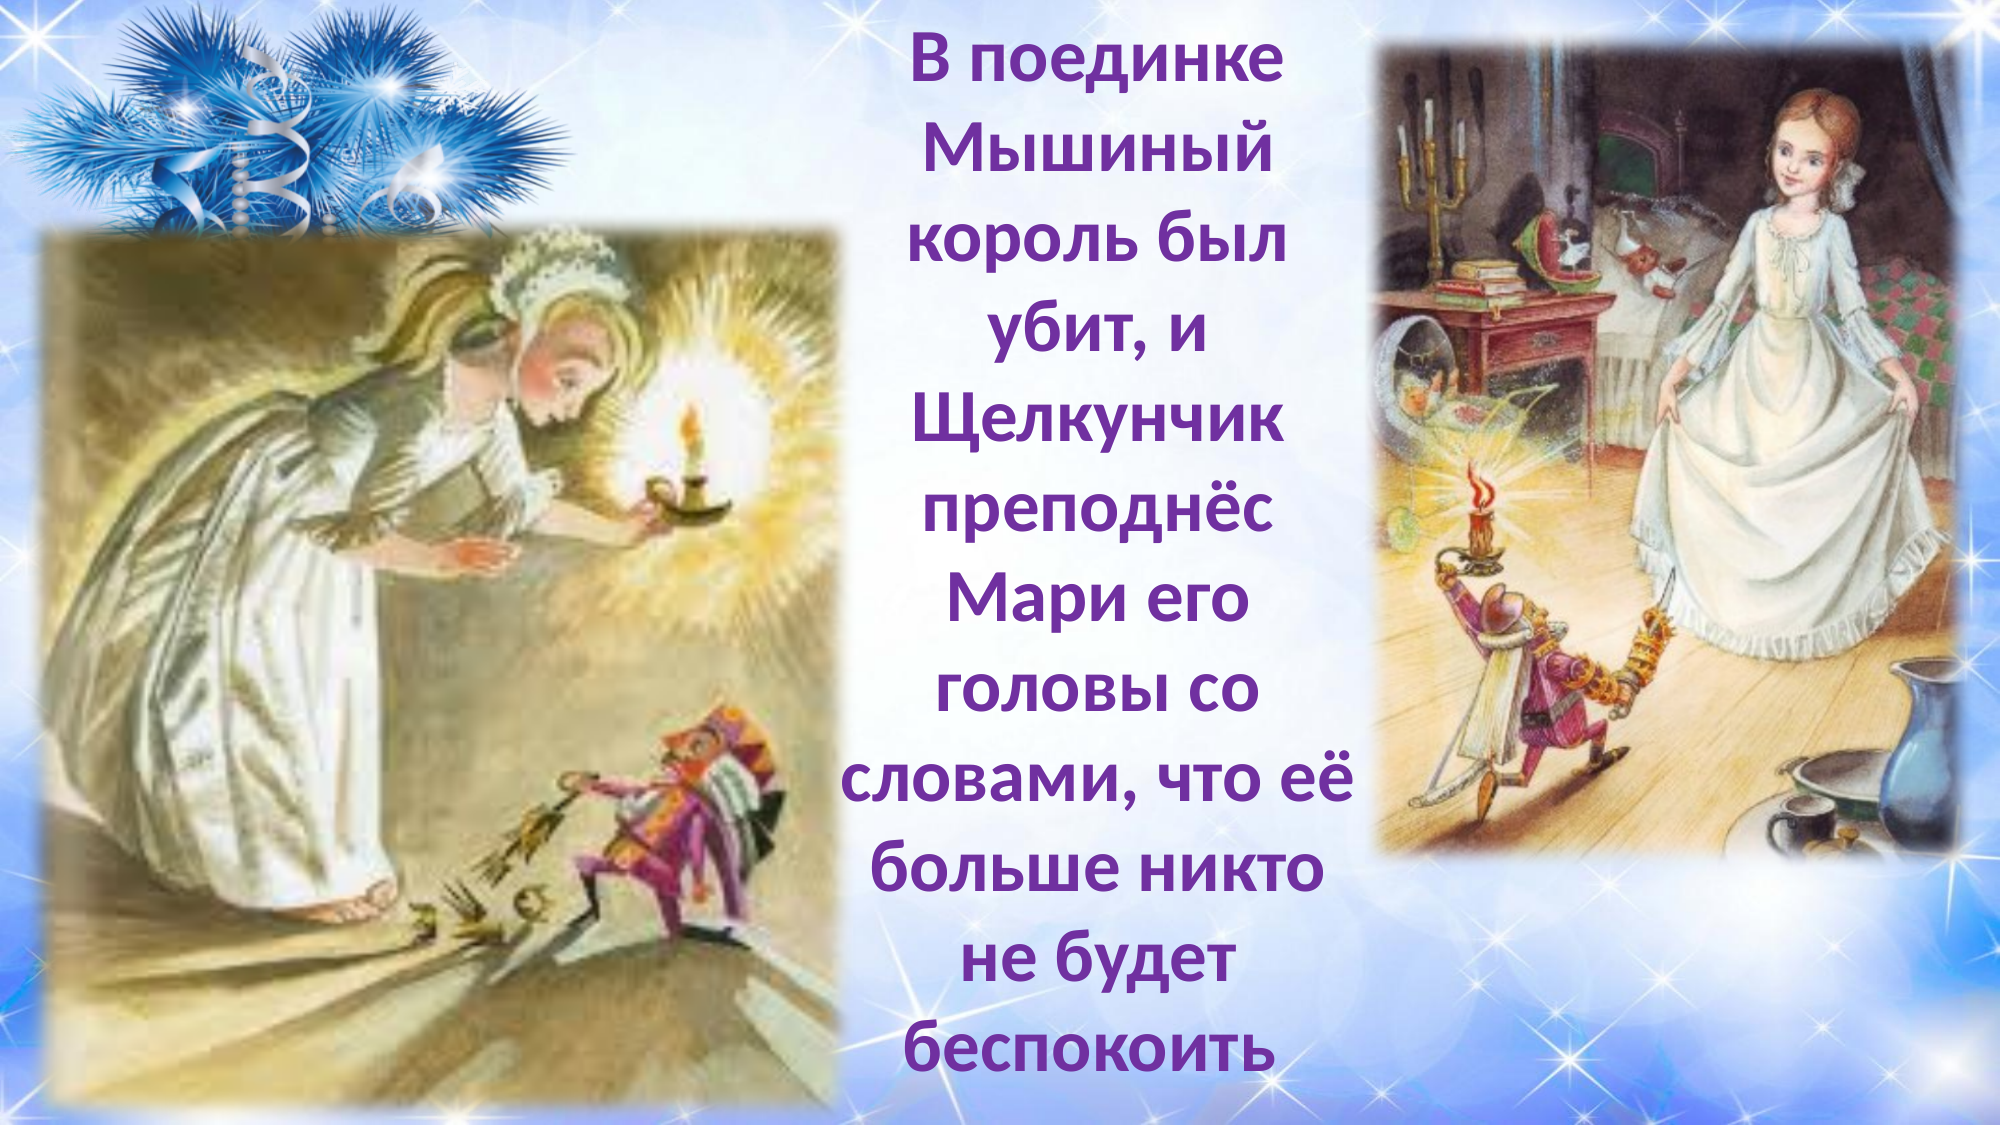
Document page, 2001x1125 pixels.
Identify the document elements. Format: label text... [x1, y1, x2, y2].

text_box В поединке Мышиный король был убит, и Щелкунчик преподнёс Мари его головы со словами, что её больше никто не будет беспокоить [814, 0, 1382, 1094]
picture [0, 0, 2000, 1125]
